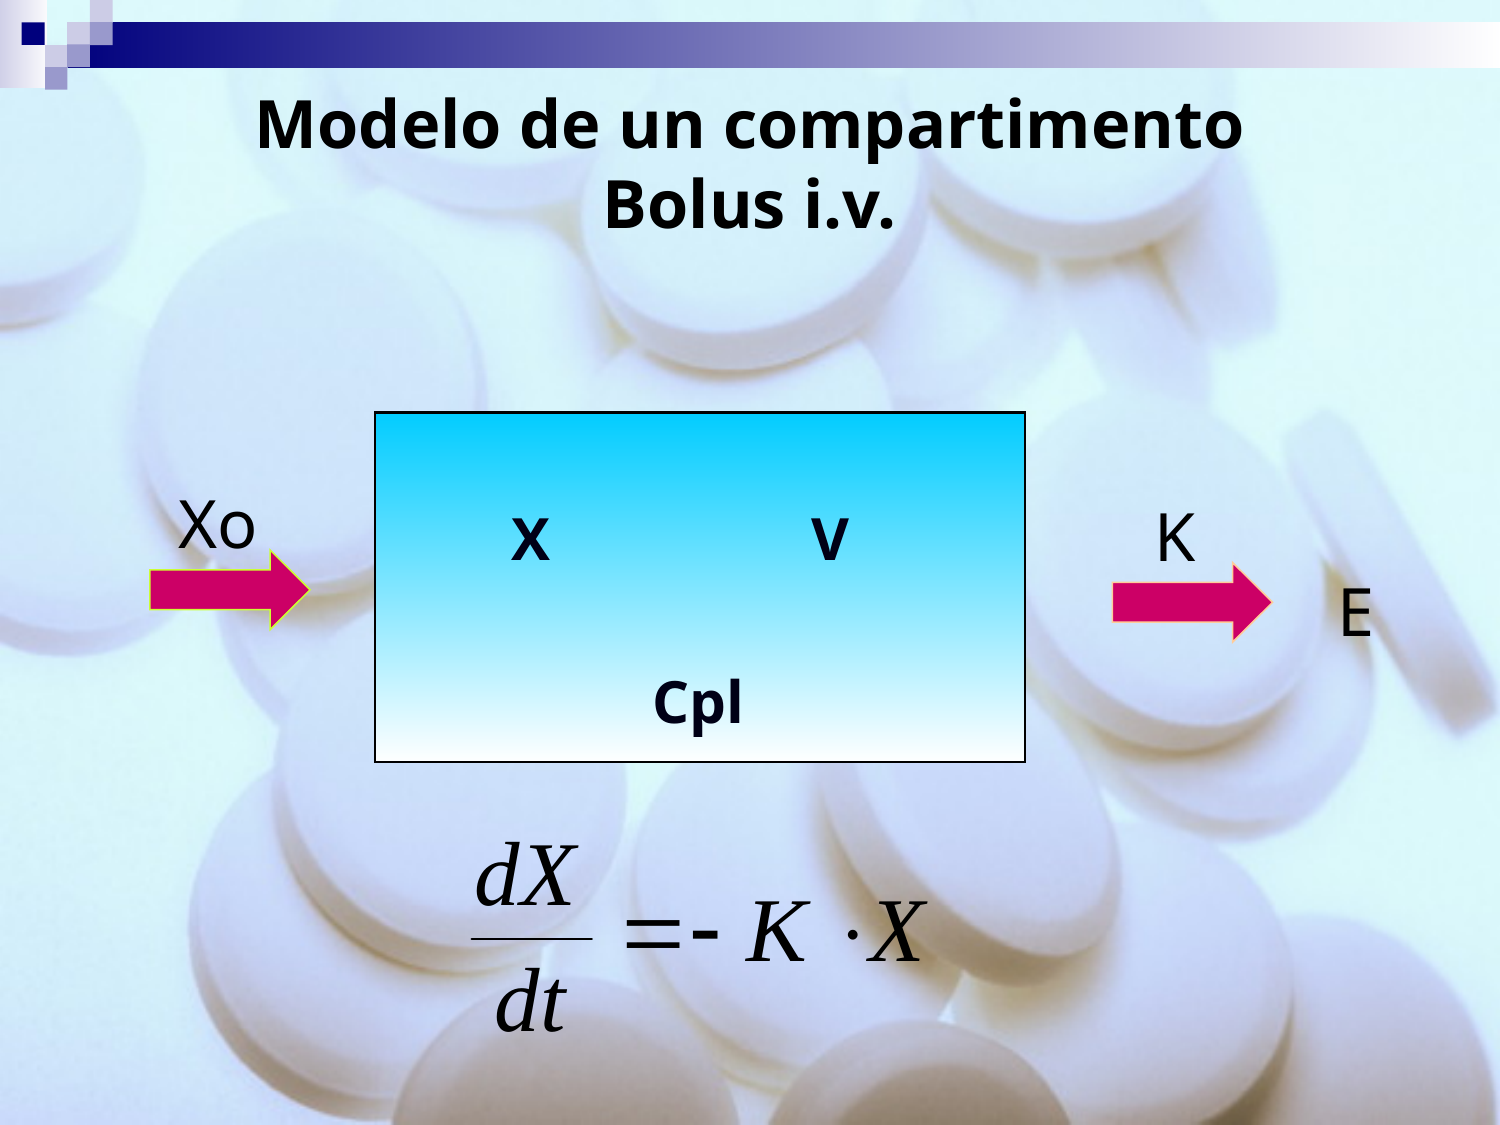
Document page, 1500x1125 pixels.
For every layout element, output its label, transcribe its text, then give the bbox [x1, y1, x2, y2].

picture [47, 0, 89, 45]
text_box K [1125, 487, 1225, 583]
text_box [1112, 562, 1273, 643]
picture [113, 0, 1500, 22]
picture [0, 67, 1500, 1125]
text_box Modelo de un compartimento Bolus i.v. [74, 47, 1425, 275]
text_box X V Cpl [375, 412, 1025, 763]
text_box Xo [162, 474, 275, 570]
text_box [462, 824, 951, 1044]
text_box [149, 554, 311, 630]
text_box E [1312, 562, 1400, 658]
